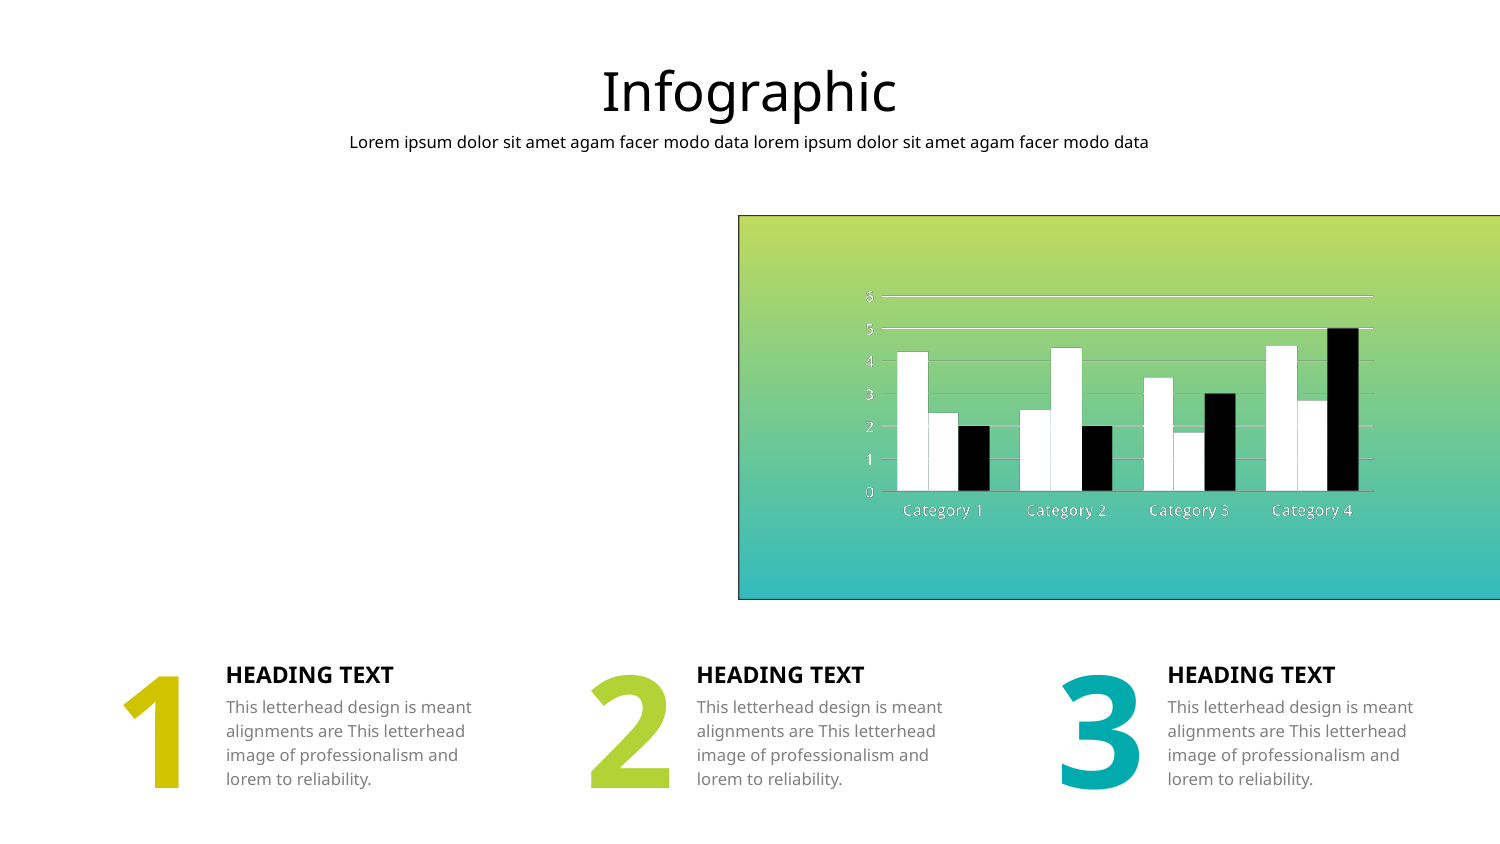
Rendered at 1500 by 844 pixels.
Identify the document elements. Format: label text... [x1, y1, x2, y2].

picture [0, 214, 1500, 601]
text_box [0, 0, 1500, 214]
text_box HEADING TEXT [685, 654, 917, 695]
text_box 2 [573, 626, 675, 827]
text_box HEADING TEXT [214, 654, 446, 695]
text_box [0, 607, 1500, 844]
list Lorem ipsum dolor sit amet agam facer modo data lorem ipsum dolor sit amet agam facer modo data [103, 136, 1397, 161]
text_box HEADING TEXT [1156, 654, 1387, 695]
title Infographic [103, 51, 1397, 136]
text_box 3 [1044, 626, 1146, 827]
text_box 1 [103, 626, 204, 827]
text_box This letterhead design is meant alignments are This letterhead image of professionalism and lorem to reliability. [1167, 702, 1420, 779]
text_box This letterhead design is meant alignments are This letterhead image of professionalism and lorem to reliability. [226, 702, 478, 779]
text_box This letterhead design is meant alignments are This letterhead image of professionalism and lorem to reliability. [696, 702, 953, 779]
